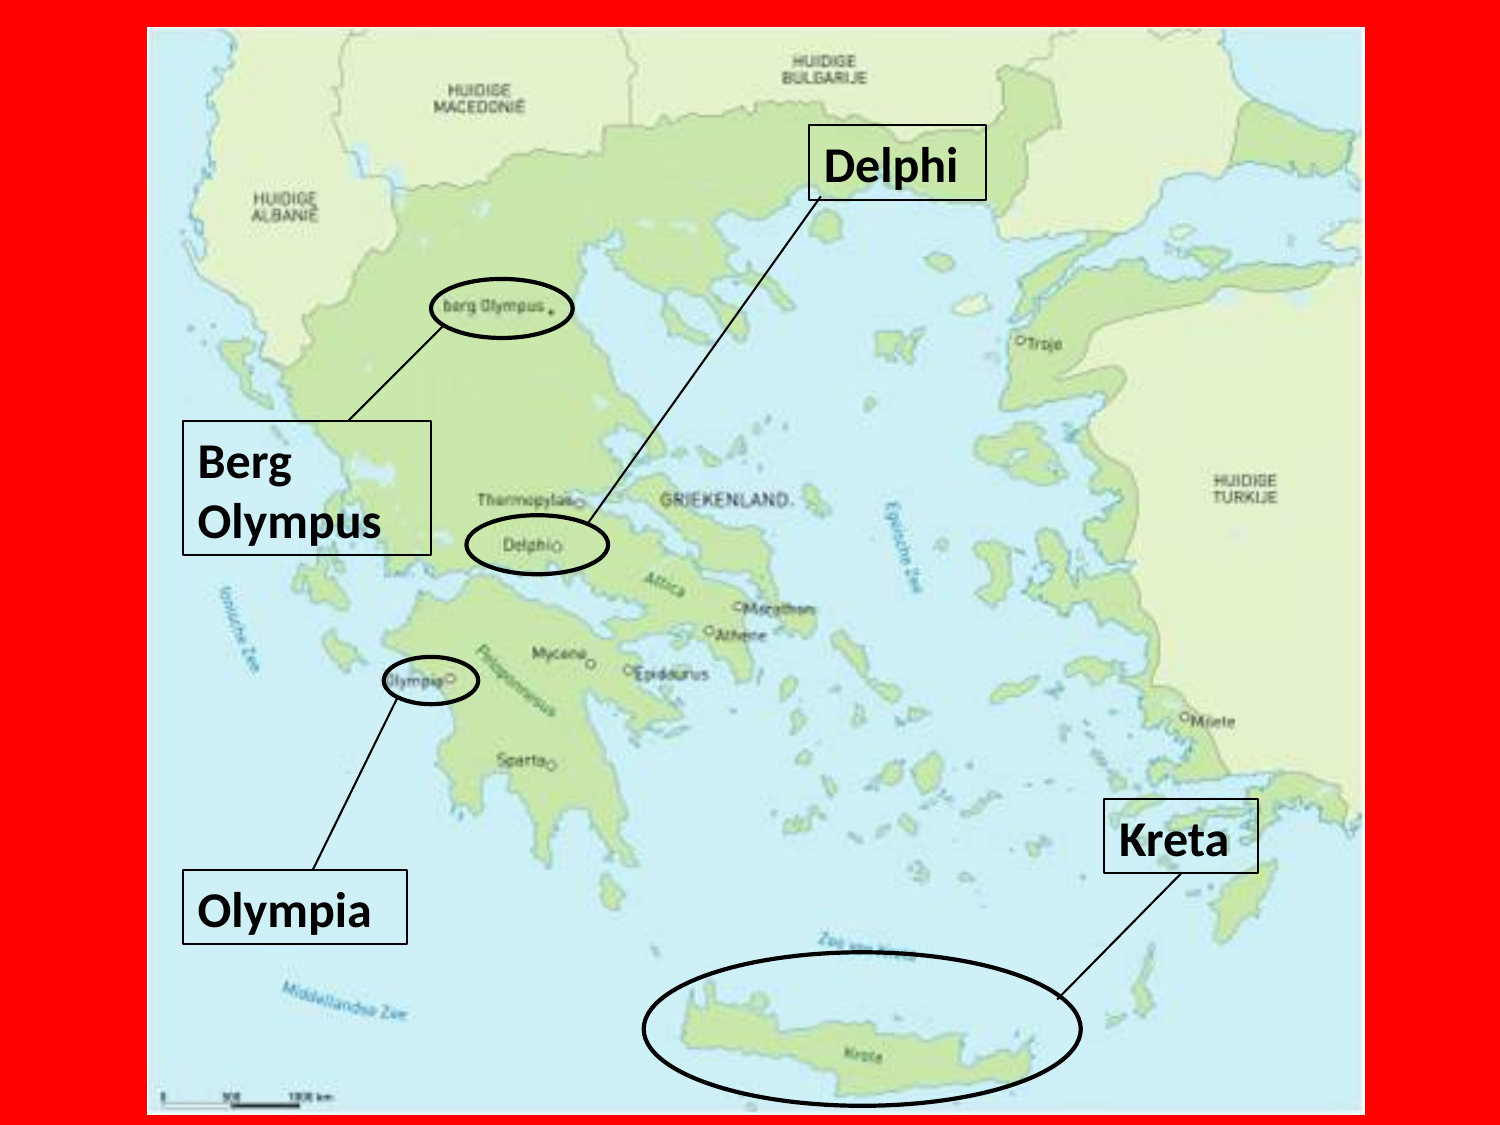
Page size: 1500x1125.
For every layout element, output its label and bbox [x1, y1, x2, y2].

text_box [348, 325, 444, 421]
text_box [587, 196, 822, 525]
picture [147, 26, 1365, 1115]
text_box [1056, 874, 1182, 1000]
text_box [312, 697, 398, 870]
